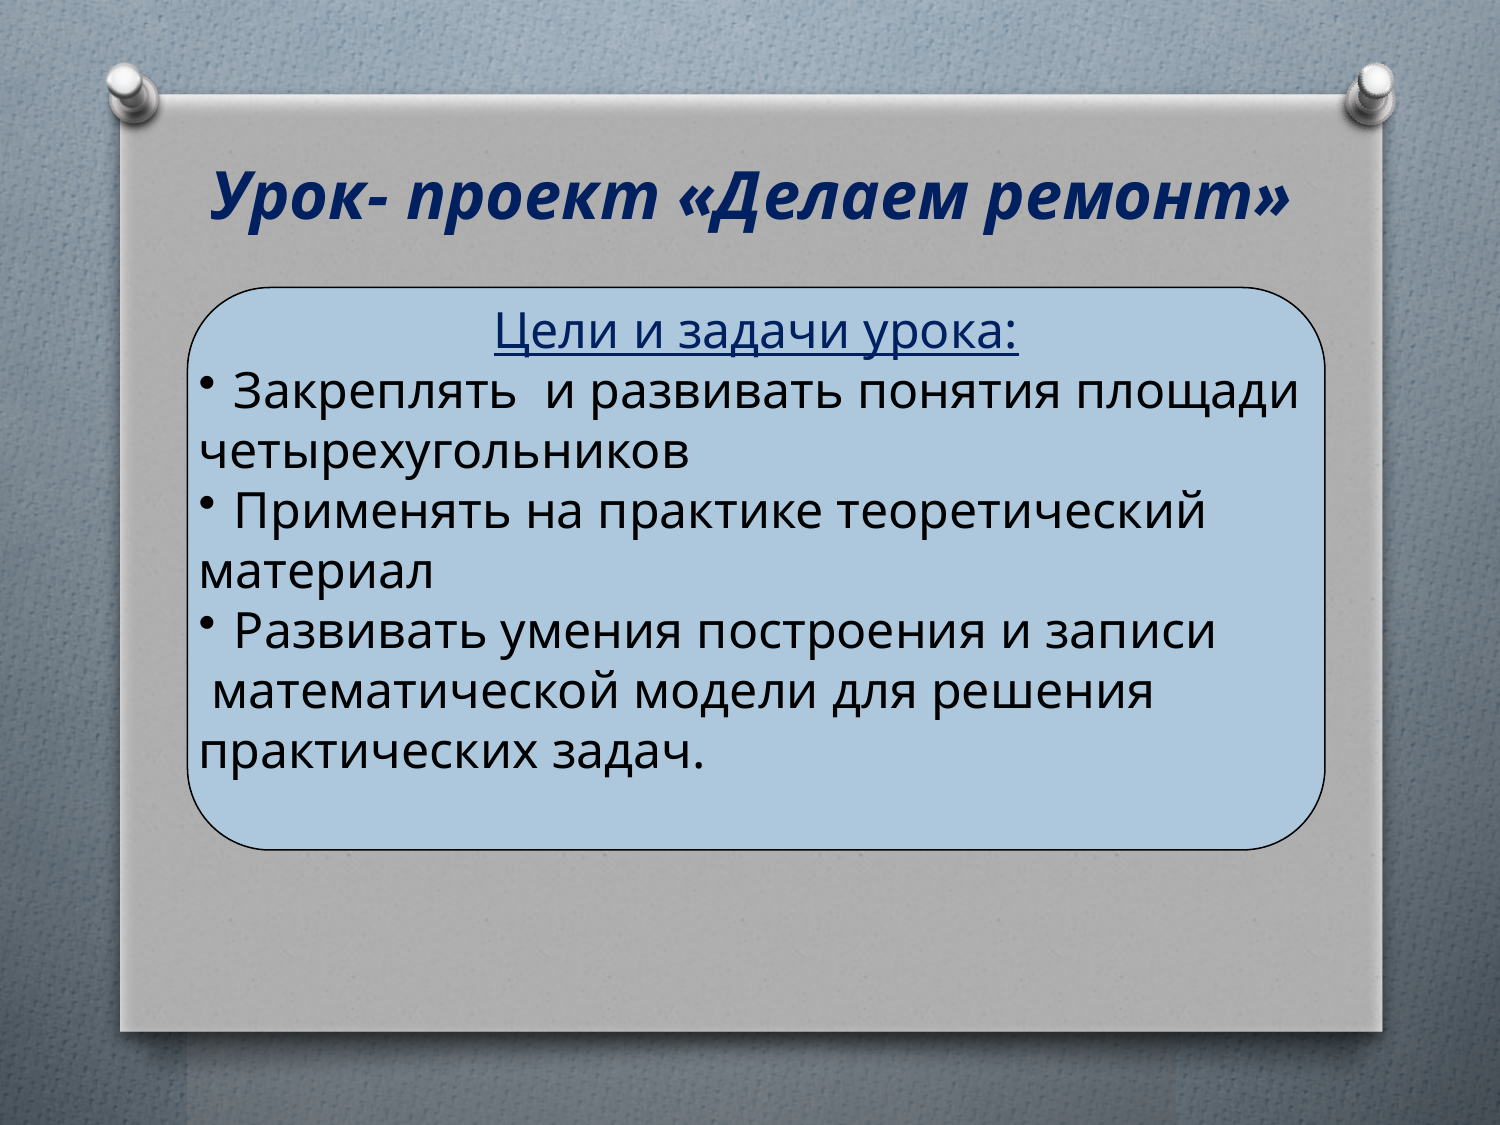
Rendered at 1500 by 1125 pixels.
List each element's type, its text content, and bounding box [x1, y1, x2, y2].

text_box Цели и задачи урока: Закреплять и развивать понятия площади четырехугольников Применять на практике теоретический материал Развивать умения построения и записи математической модели для решения практических задач. [187, 287, 1325, 850]
picture [1317, 35, 1439, 156]
picture [75, 31, 197, 152]
title Урок- проект «Делаем ремонт» [179, 134, 1323, 332]
